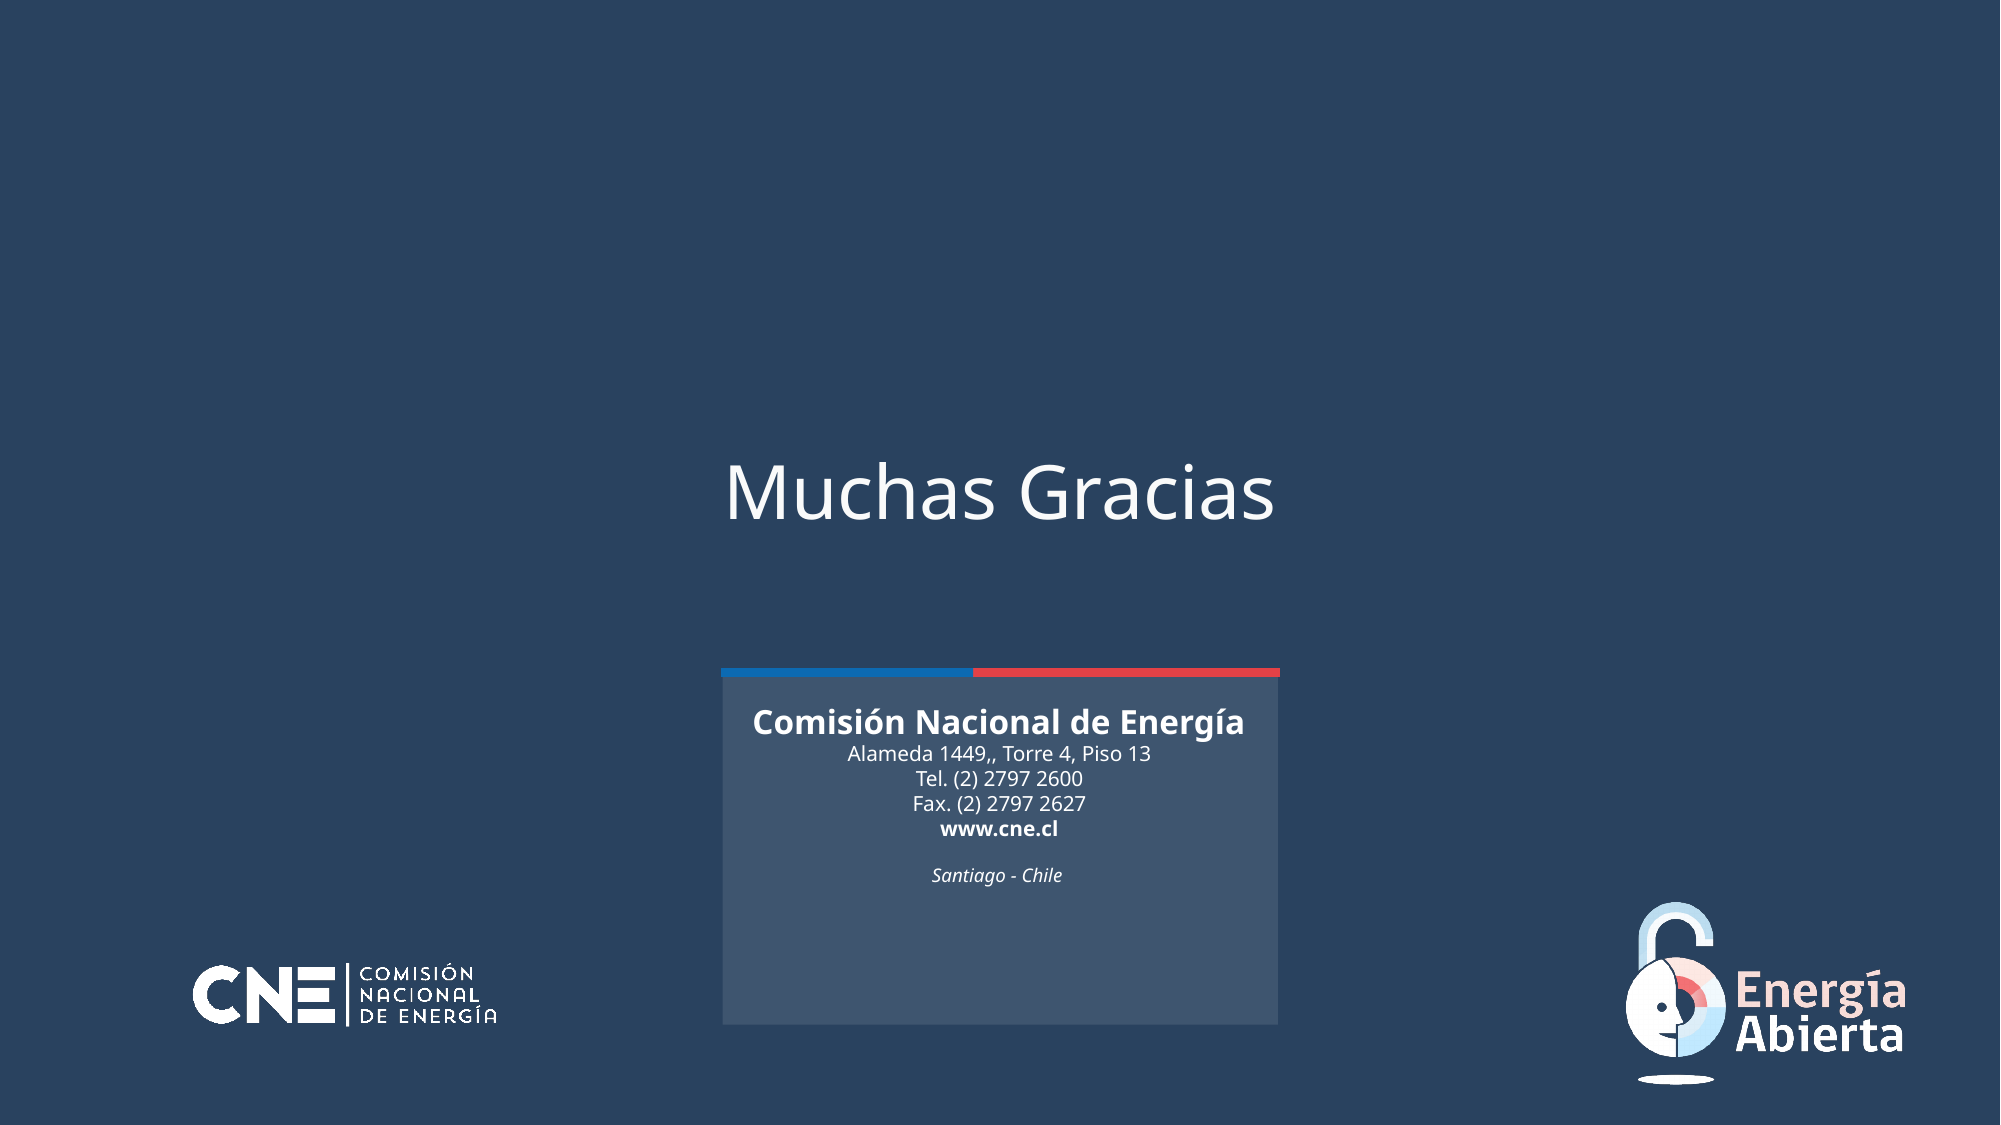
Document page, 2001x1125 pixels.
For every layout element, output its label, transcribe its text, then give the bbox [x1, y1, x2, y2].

picture [1602, 883, 1922, 1107]
picture [181, 951, 507, 1038]
text_box [529, 294, 1464, 1125]
text_box Muchas Gracias [723, 444, 1277, 535]
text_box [720, 668, 1280, 1029]
